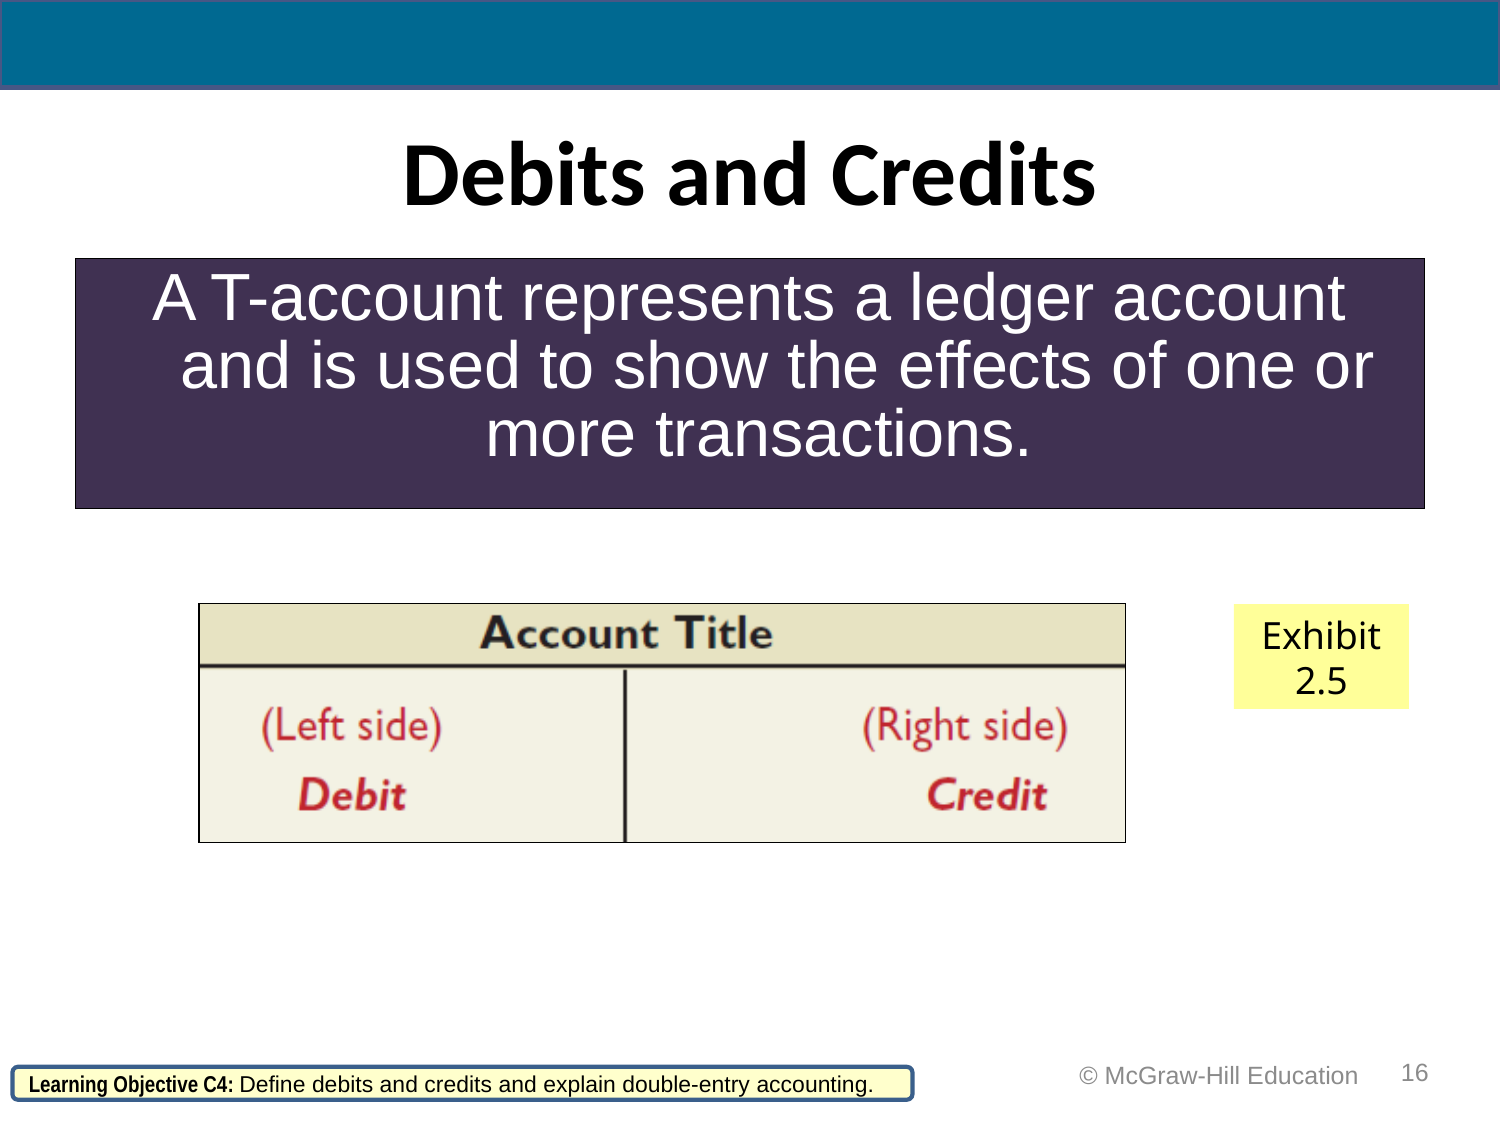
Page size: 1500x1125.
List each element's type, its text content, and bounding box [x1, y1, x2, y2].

slide_number 16 [1331, 1041, 1444, 1102]
list A T-account represents a ledger account and is used to show the effects of one or more transactions. [75, 258, 1425, 509]
title Debits and Credits [75, 88, 1425, 258]
picture [199, 603, 1126, 842]
text_box Exhibit 2.5 [1233, 604, 1409, 709]
text_box [0, 0, 1500, 88]
text_box © McGraw-Hill Education [1057, 1052, 1413, 1090]
text_box Learning Objective C4: Define debits and credits and explain double-entry accounting. [12, 1066, 913, 1100]
